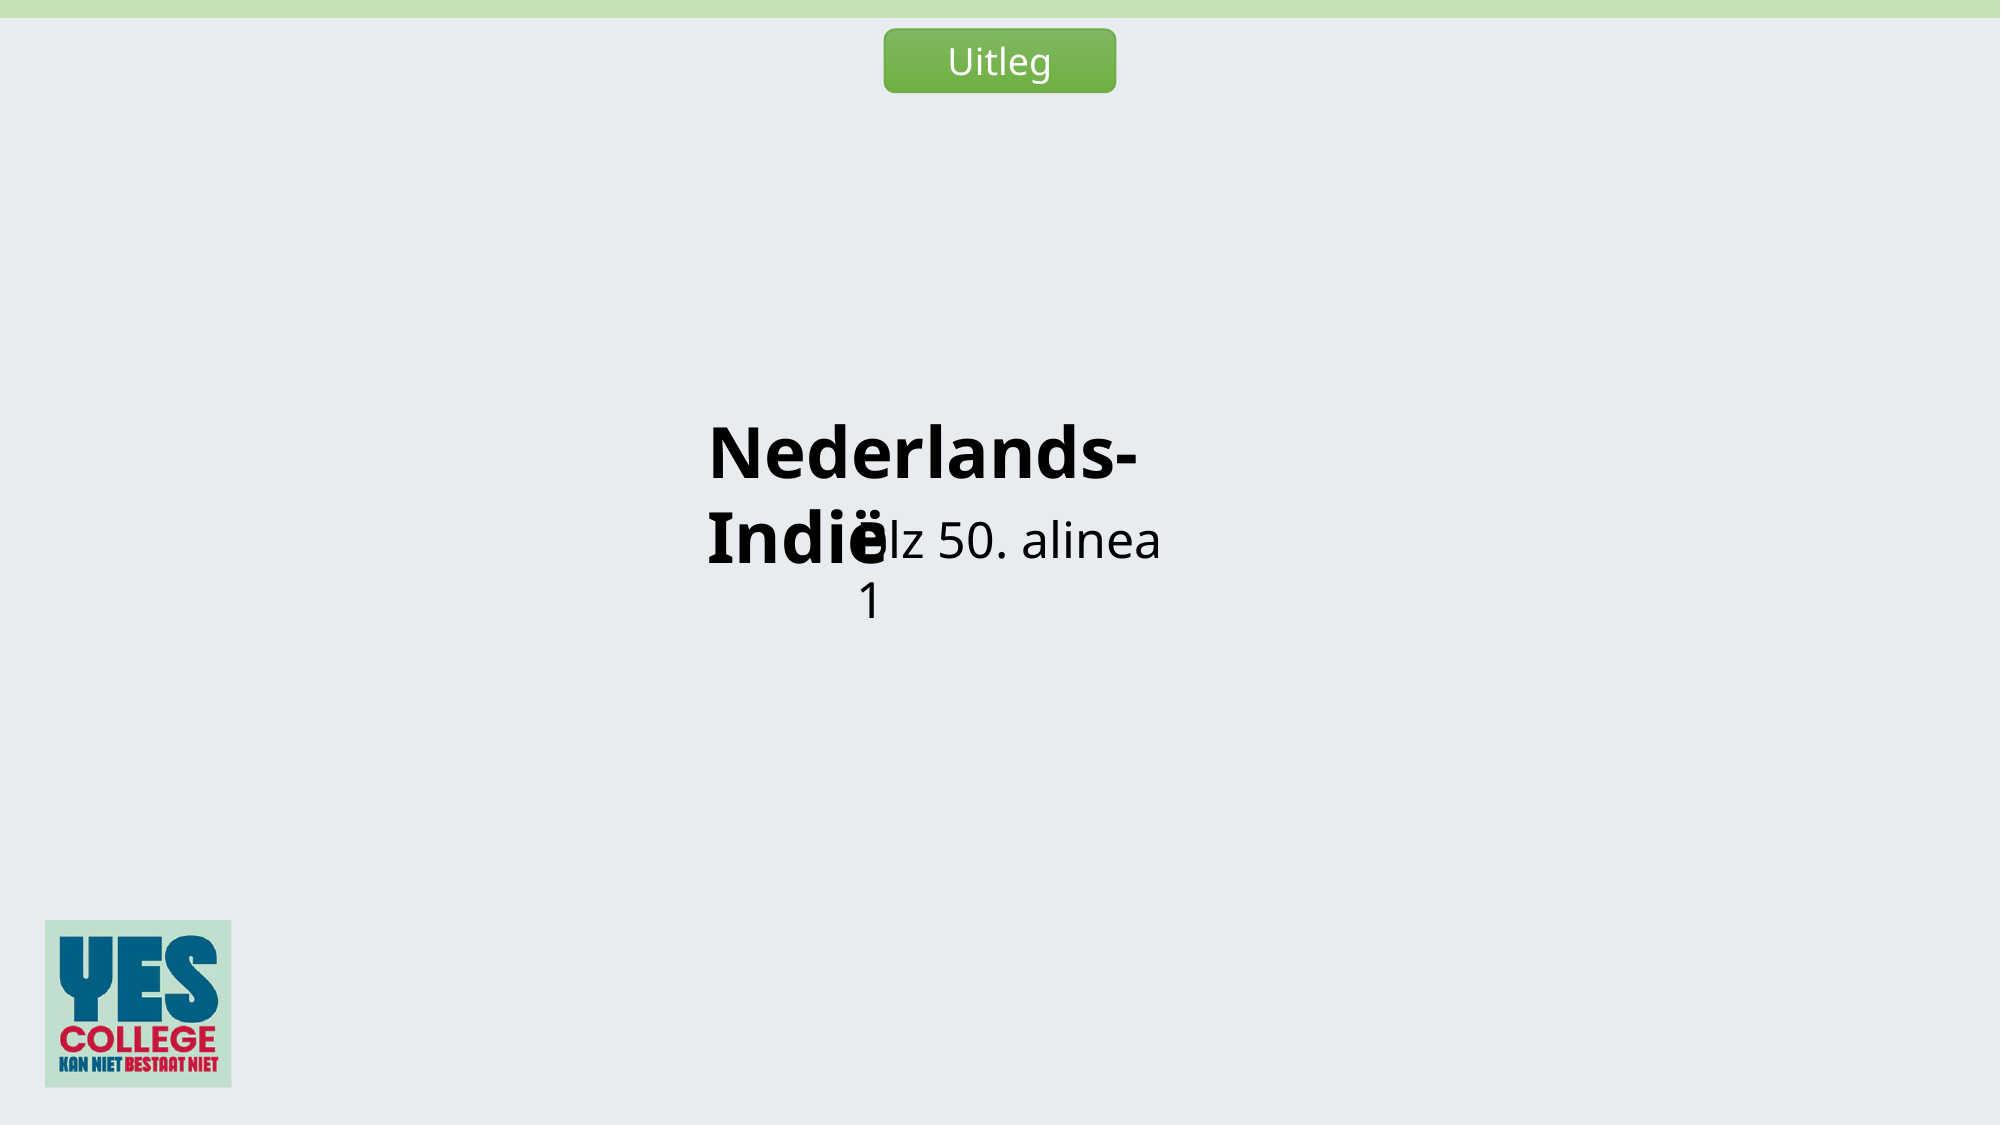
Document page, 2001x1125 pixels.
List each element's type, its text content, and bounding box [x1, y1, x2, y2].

picture [0, 913, 356, 1093]
text_box Nederlands-Indië [692, 400, 1308, 585]
text_box Blz 50. alinea 1 [841, 501, 1200, 816]
text_box [0, 0, 2000, 18]
text_box Uitleg [883, 28, 1117, 94]
